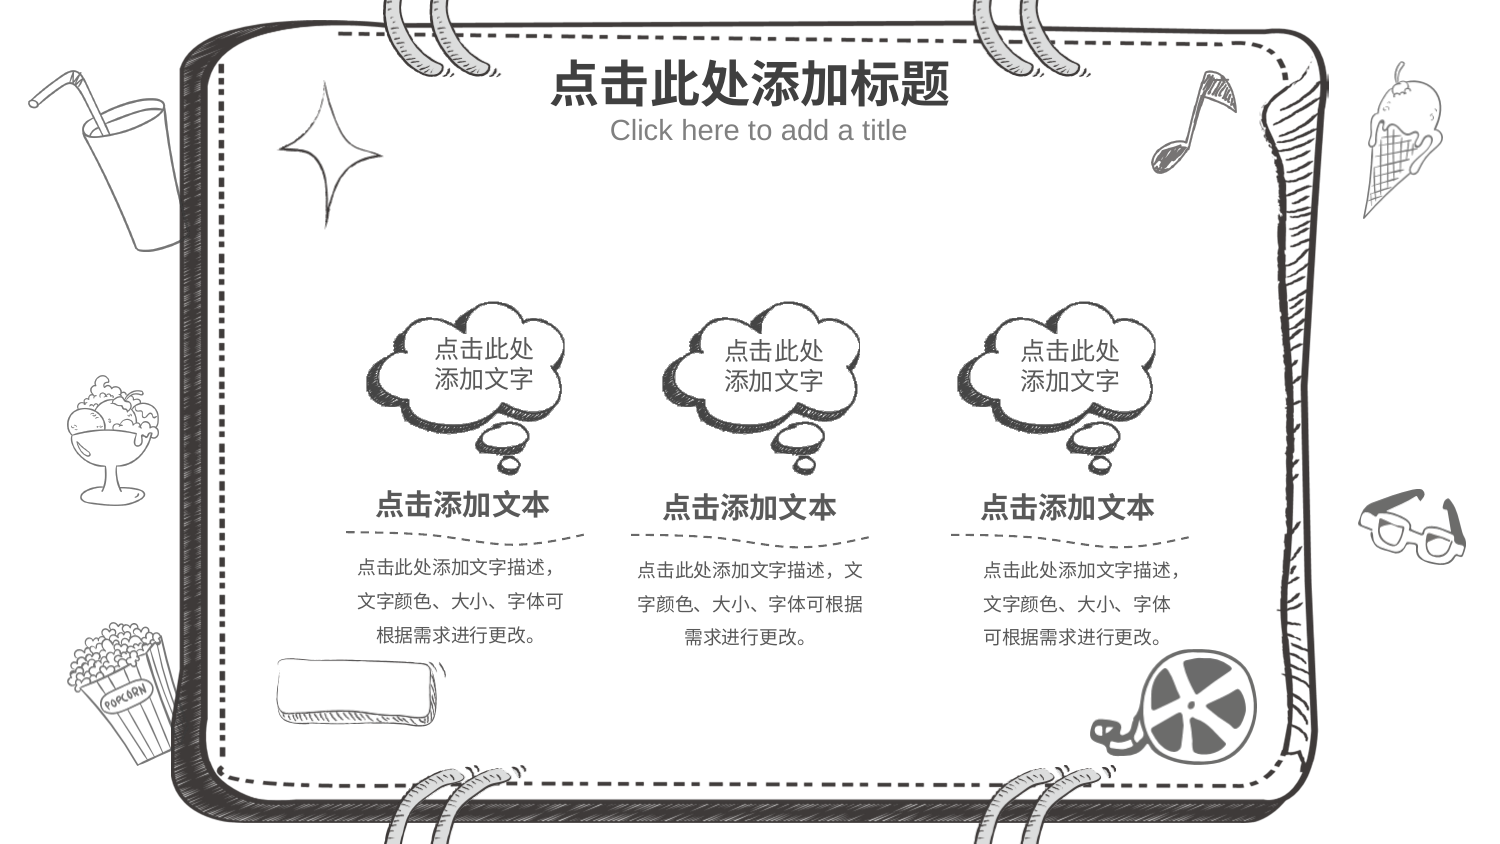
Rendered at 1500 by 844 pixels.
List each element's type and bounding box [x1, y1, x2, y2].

text_box [934, 299, 1159, 501]
text_box [638, 299, 864, 501]
picture [66, 375, 159, 506]
text_box [343, 299, 569, 501]
picture [28, 0, 1329, 844]
picture [1357, 489, 1467, 565]
text_box [507, 45, 993, 155]
picture [1363, 61, 1443, 220]
